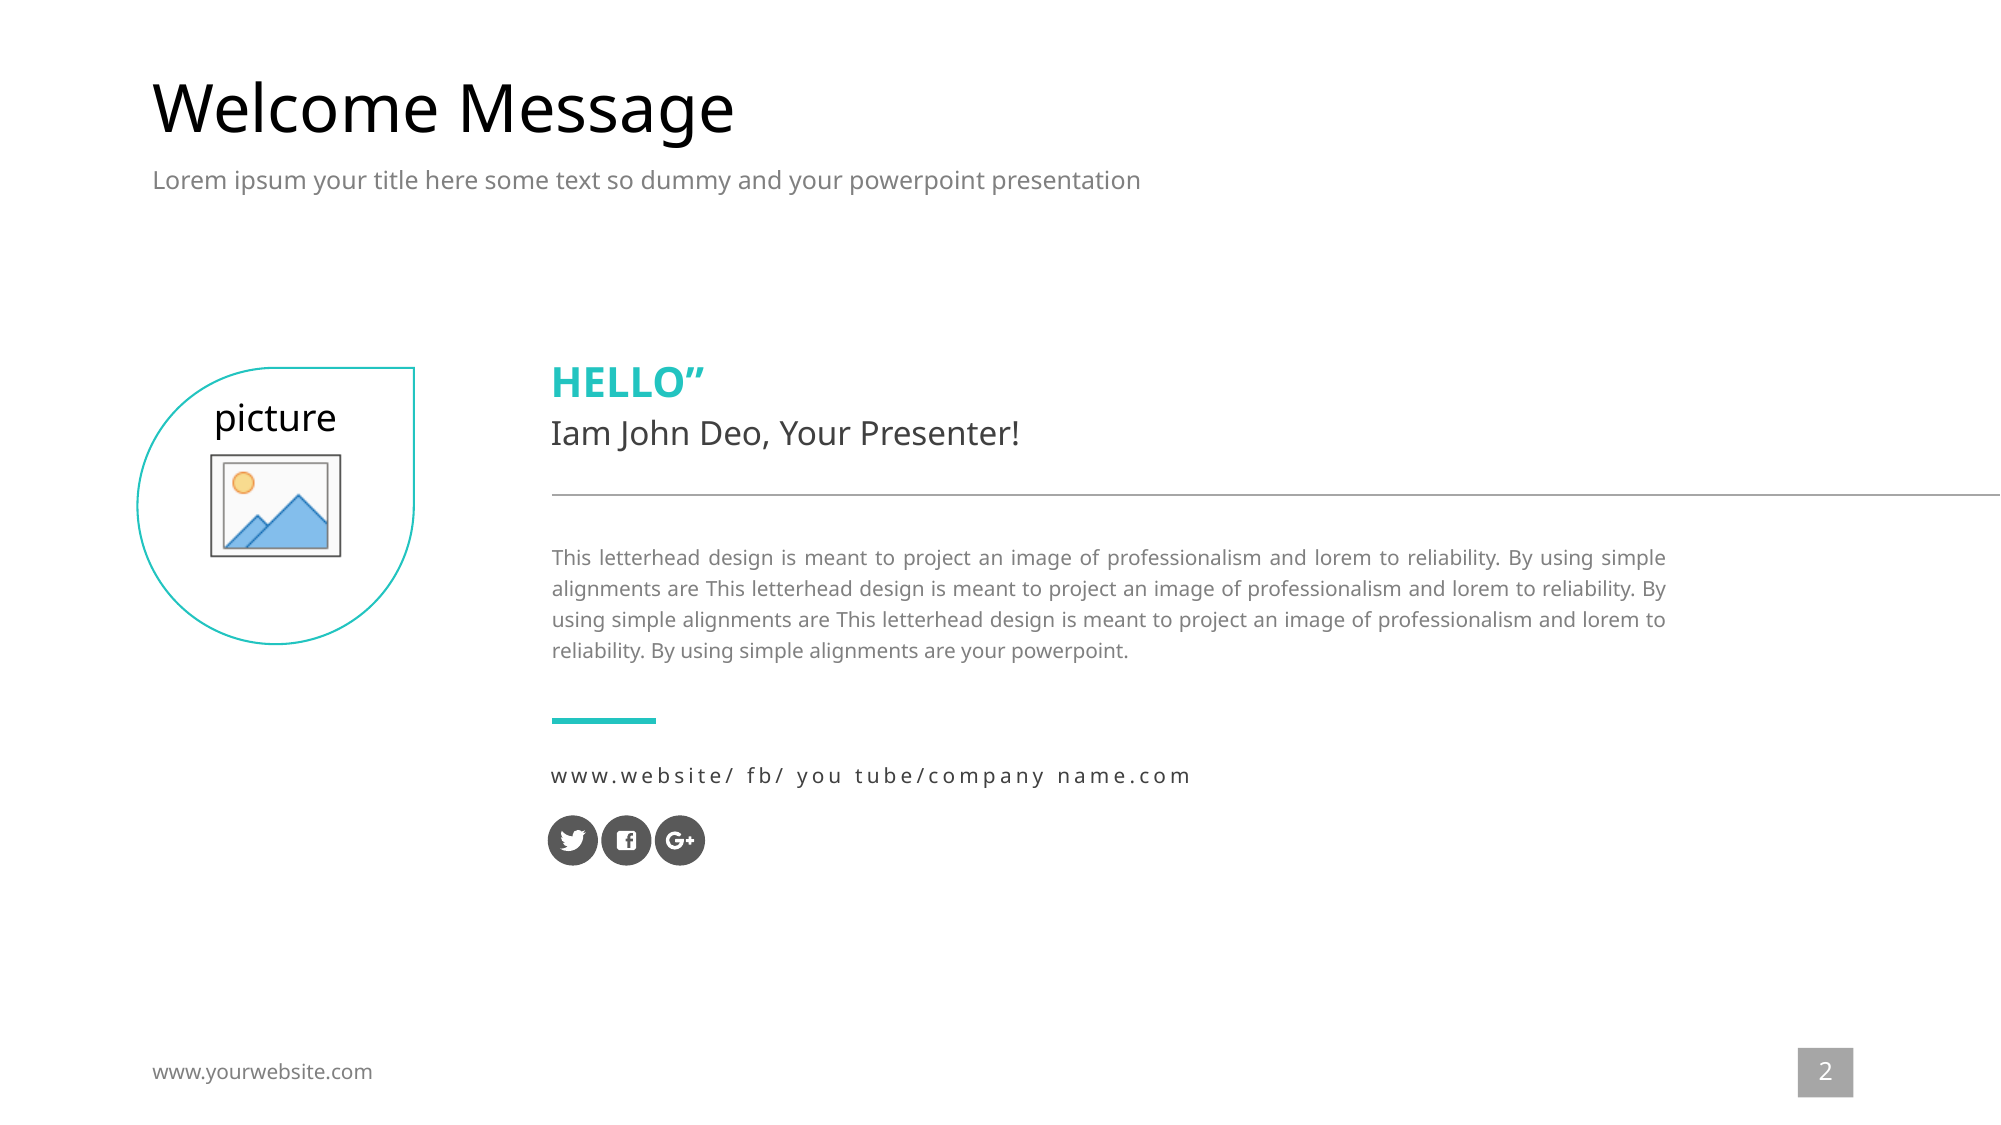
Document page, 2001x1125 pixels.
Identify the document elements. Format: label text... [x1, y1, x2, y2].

picture [156, 386, 395, 626]
text_box This letterhead design is meant to project an image of professionalism and lorem to reliability. By using simple alignments are This letterhead design is meant to project an image of professionalism and lorem to reliability. By using simple alignments are This letterhead design is meant to project an image of professionalism and lorem to reliability. By using simple alignments are your powerpoint. [551, 518, 1667, 683]
text_box [205, 626, 347, 646]
footer www.yourwebsite.com [137, 1042, 415, 1103]
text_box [535, 754, 1374, 866]
list Lorem ipsum your title here some text so dummy and your powerpoint presentation [137, 160, 1863, 207]
slide_number 2 [1788, 1042, 1863, 1103]
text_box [535, 347, 1081, 461]
text_box [205, 366, 415, 578]
title Welcome Message [137, 55, 1863, 160]
text_box [136, 434, 156, 578]
